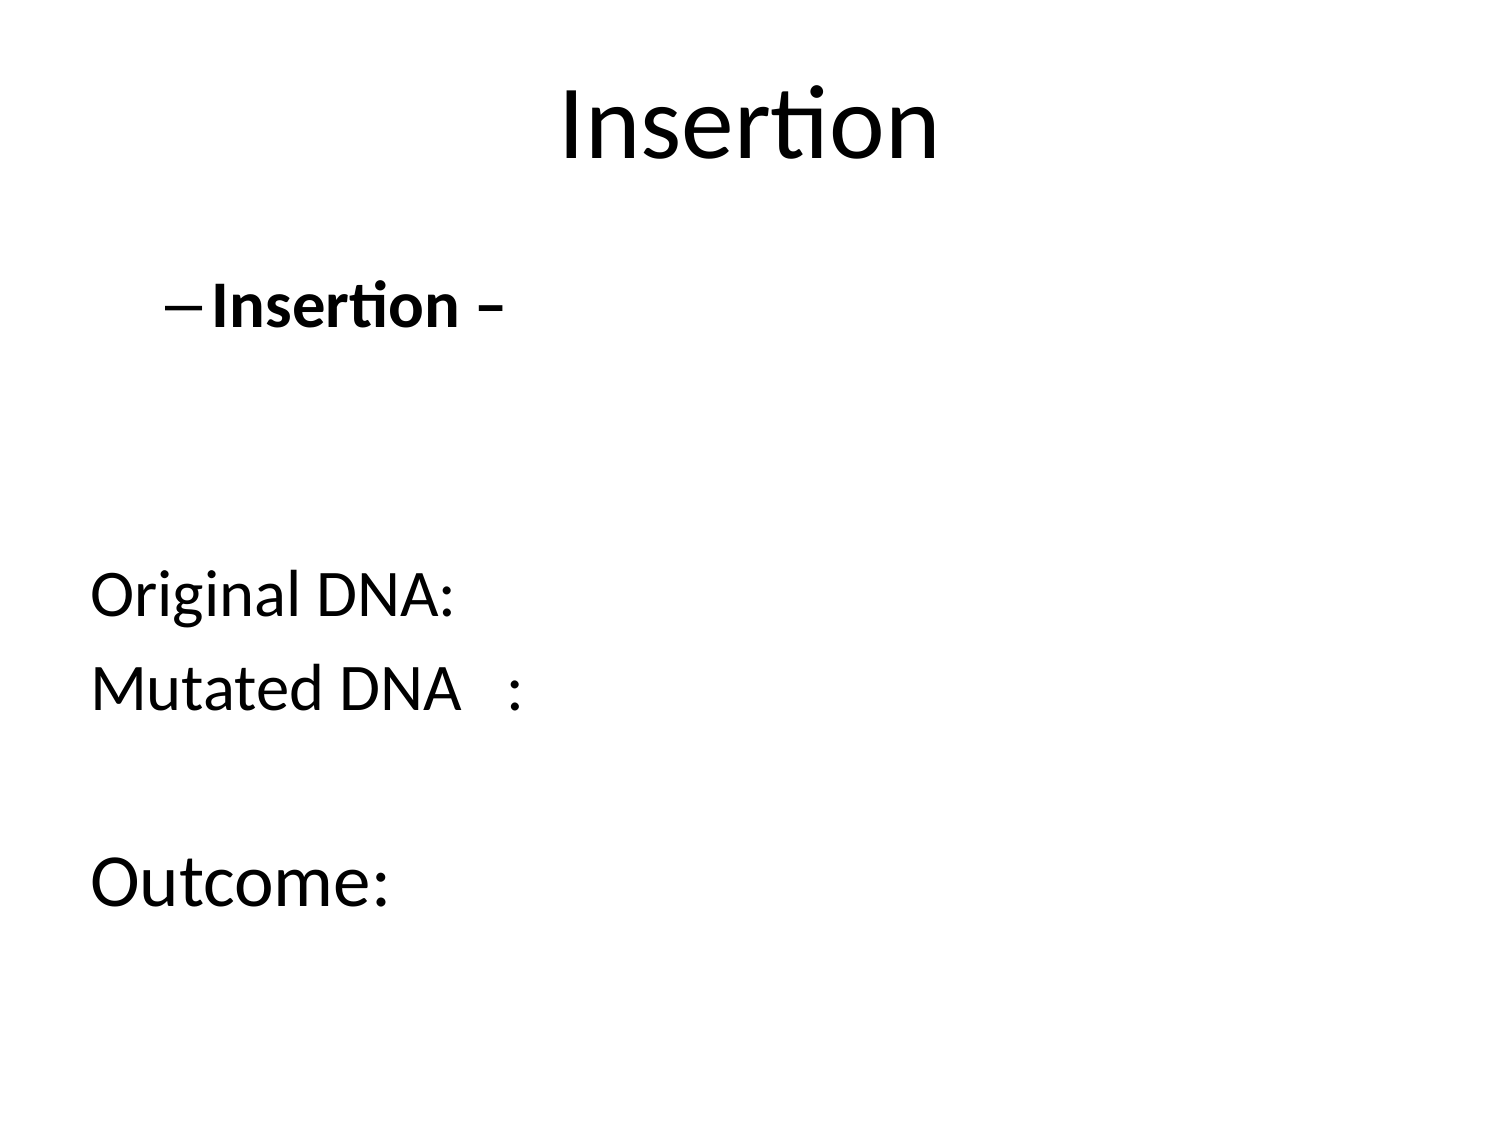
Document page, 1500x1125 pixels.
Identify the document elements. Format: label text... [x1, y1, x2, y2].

title Insertion [75, 45, 1425, 233]
list Insertion – Original DNA: Mutated DNA : Outcome: [75, 262, 1425, 1072]
